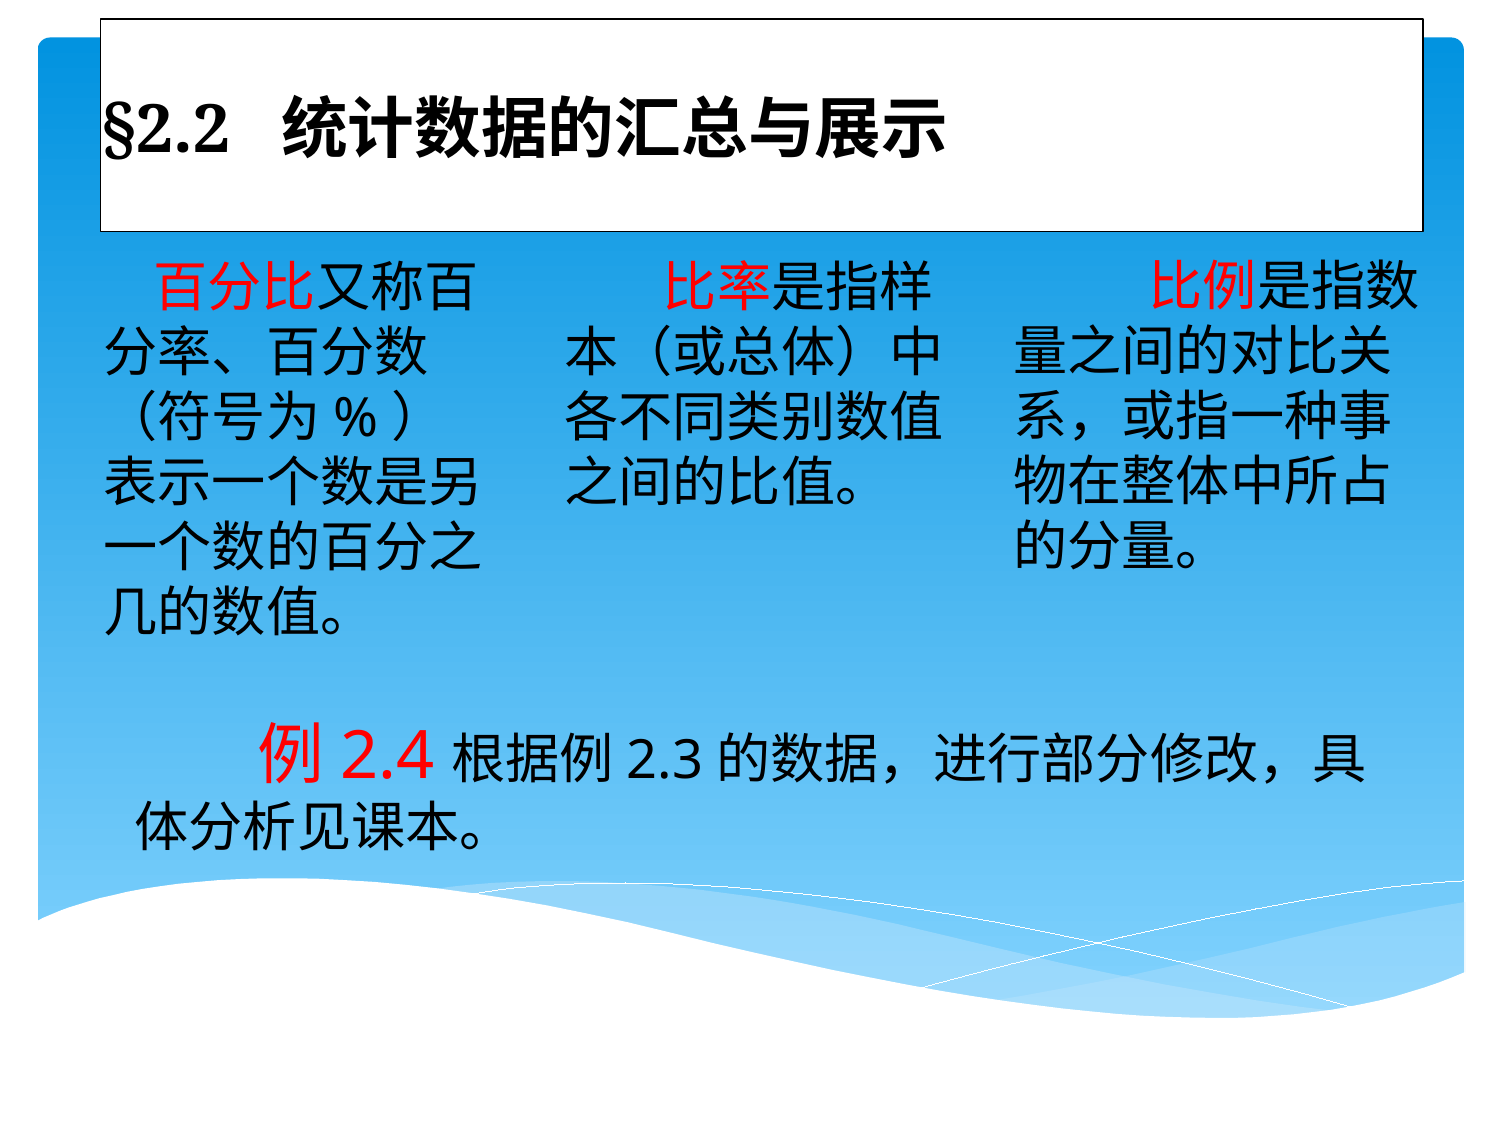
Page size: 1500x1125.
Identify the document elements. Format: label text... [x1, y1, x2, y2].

title §2.2 统计数据的汇总与展示 [100, 19, 1424, 232]
text_box 比例是指数量之间的对比关系，或指一种事物在整体中所占的分量。 [998, 243, 1436, 941]
subtitle 百分比又称百分率、百分数（符号为%）表示一个数是另一个数的百分之几的数值。 [88, 244, 514, 942]
text_box 例2.4根据例2.3的数据，进行部分修改，具体分析见课本。 [119, 704, 1431, 1096]
text_box 比率是指样本（或总体）中各不同类别数值之间的比值。 [549, 244, 963, 704]
